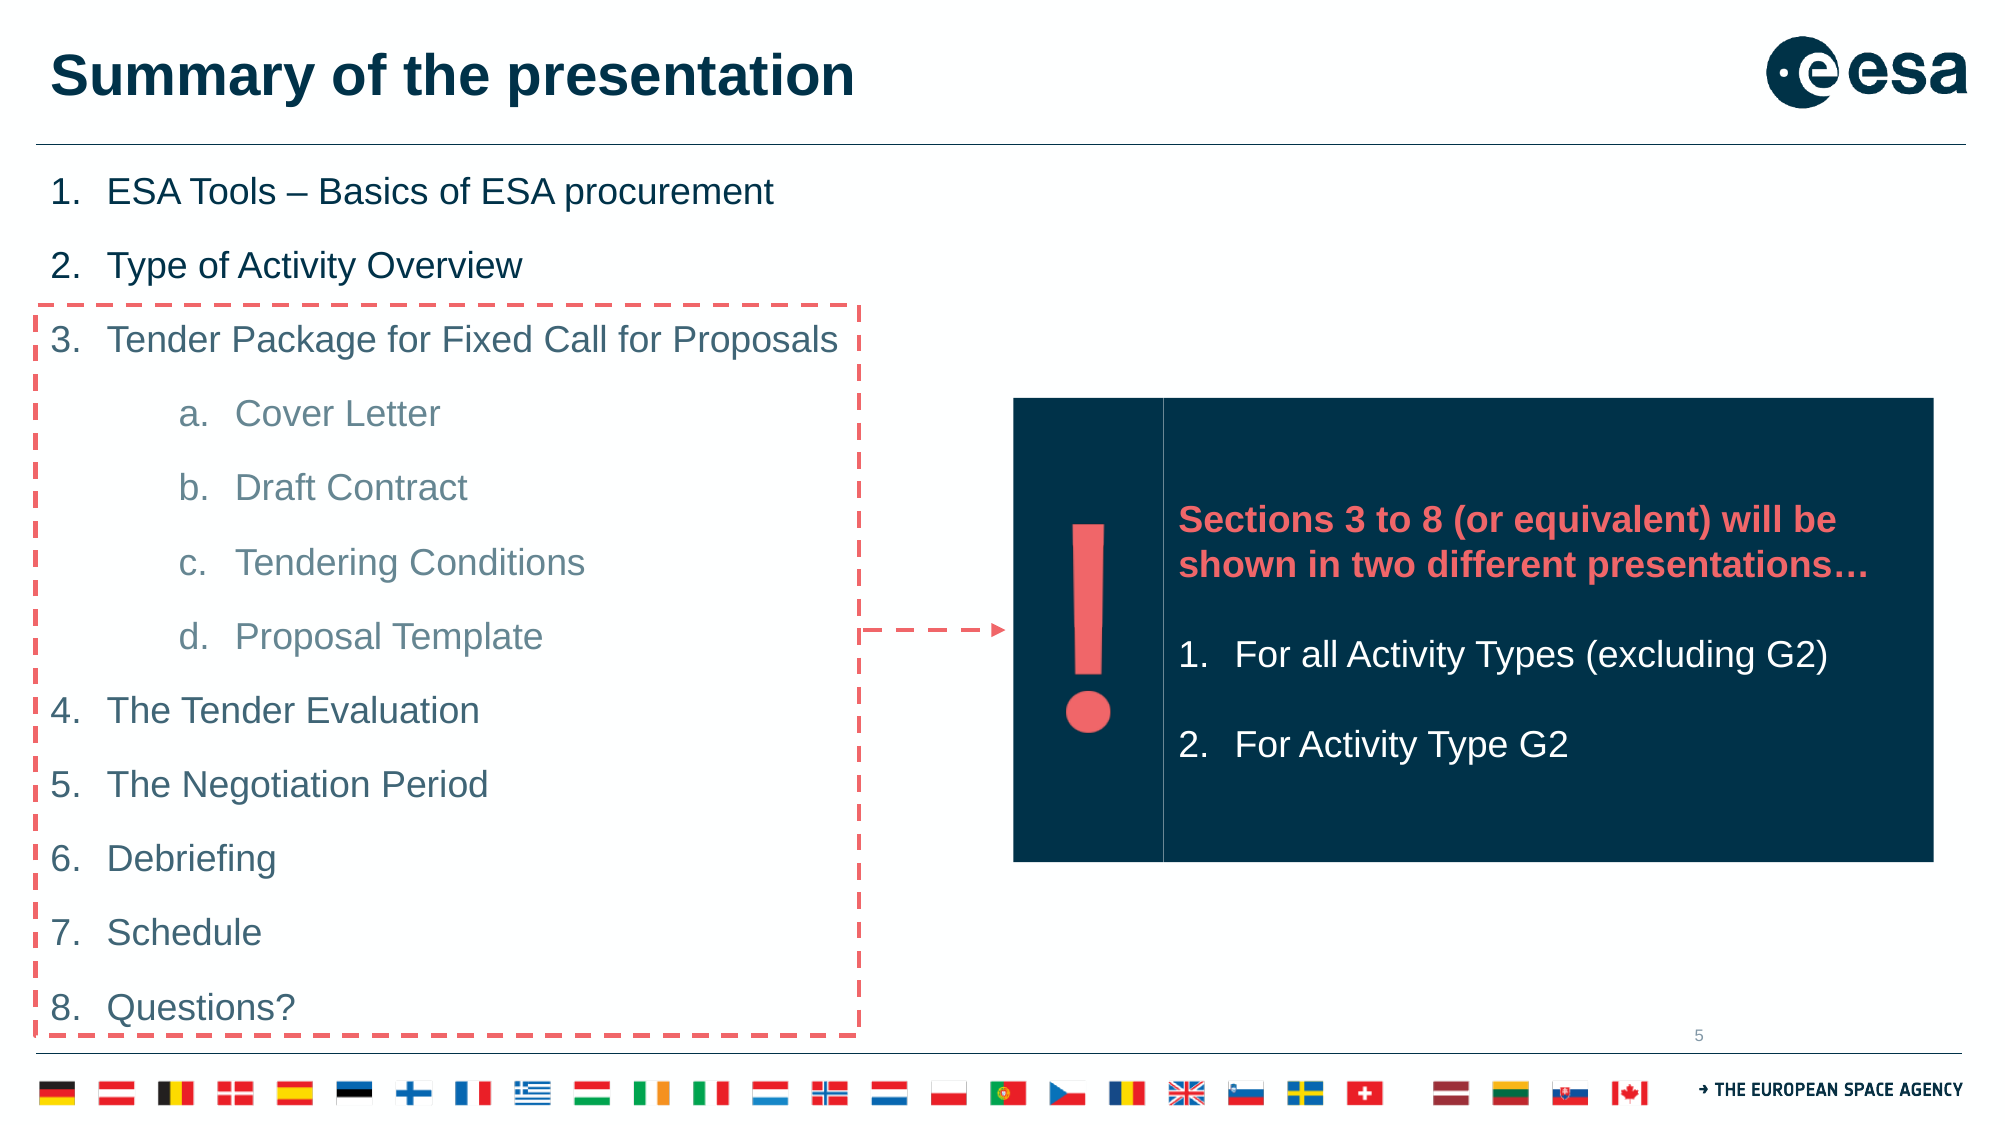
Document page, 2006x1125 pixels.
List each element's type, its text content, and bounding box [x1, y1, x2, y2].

picture [1694, 0, 2006, 180]
list ESA Tools – Basics of ESA procurement Type of Activity Overview Tender Package for Fixed Call for Proposals Cover Letter Draft Contract Tendering Conditions Proposal Template The Tender Evaluation The Negotiation Period Debriefing Schedule Questions? [35, 159, 1034, 303]
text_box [35, 304, 1934, 1036]
title Summary of the presentation [35, 28, 1694, 115]
picture [0, 1059, 1667, 1125]
list ESA Tools – Basics of ESA procurement Type of Activity Overview Tender Package for Fixed Call for Proposals Cover Letter Draft Contract Tendering Conditions Proposal Template The Tender Evaluation The Negotiation Period Debriefing Schedule Questions? [35, 1044, 1034, 1066]
picture [1696, 1080, 1966, 1098]
